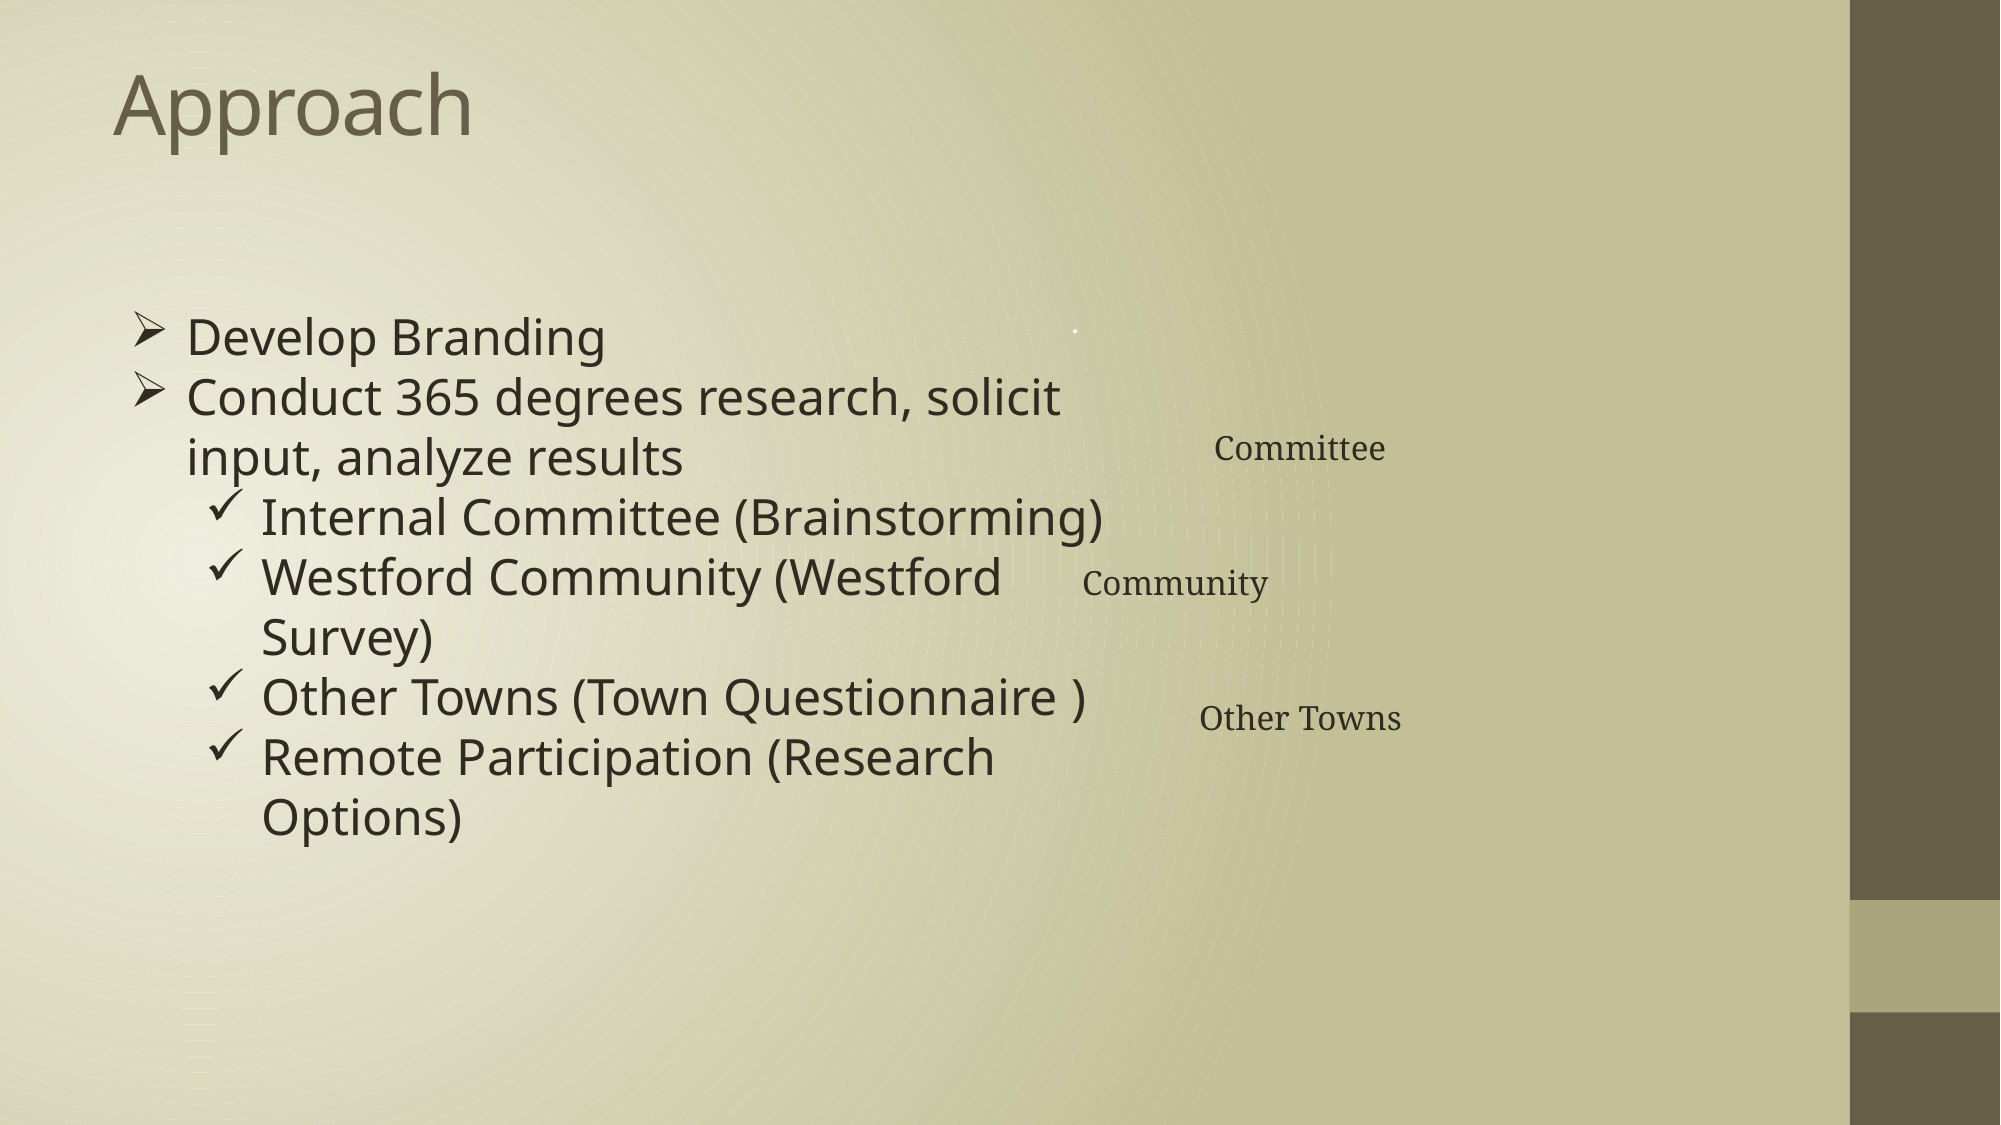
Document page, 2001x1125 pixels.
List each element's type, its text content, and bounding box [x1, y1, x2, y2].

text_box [949, 297, 1798, 784]
text_box Develop Branding Conduct 365 degrees research, solicit input, analyze results Internal Committee (Brainstorming) Westford Community (Westford Survey) Other Towns (Town Questionnaire ) Remote Participation (Research Options) [115, 298, 1173, 854]
title Approach [98, 8, 1765, 197]
